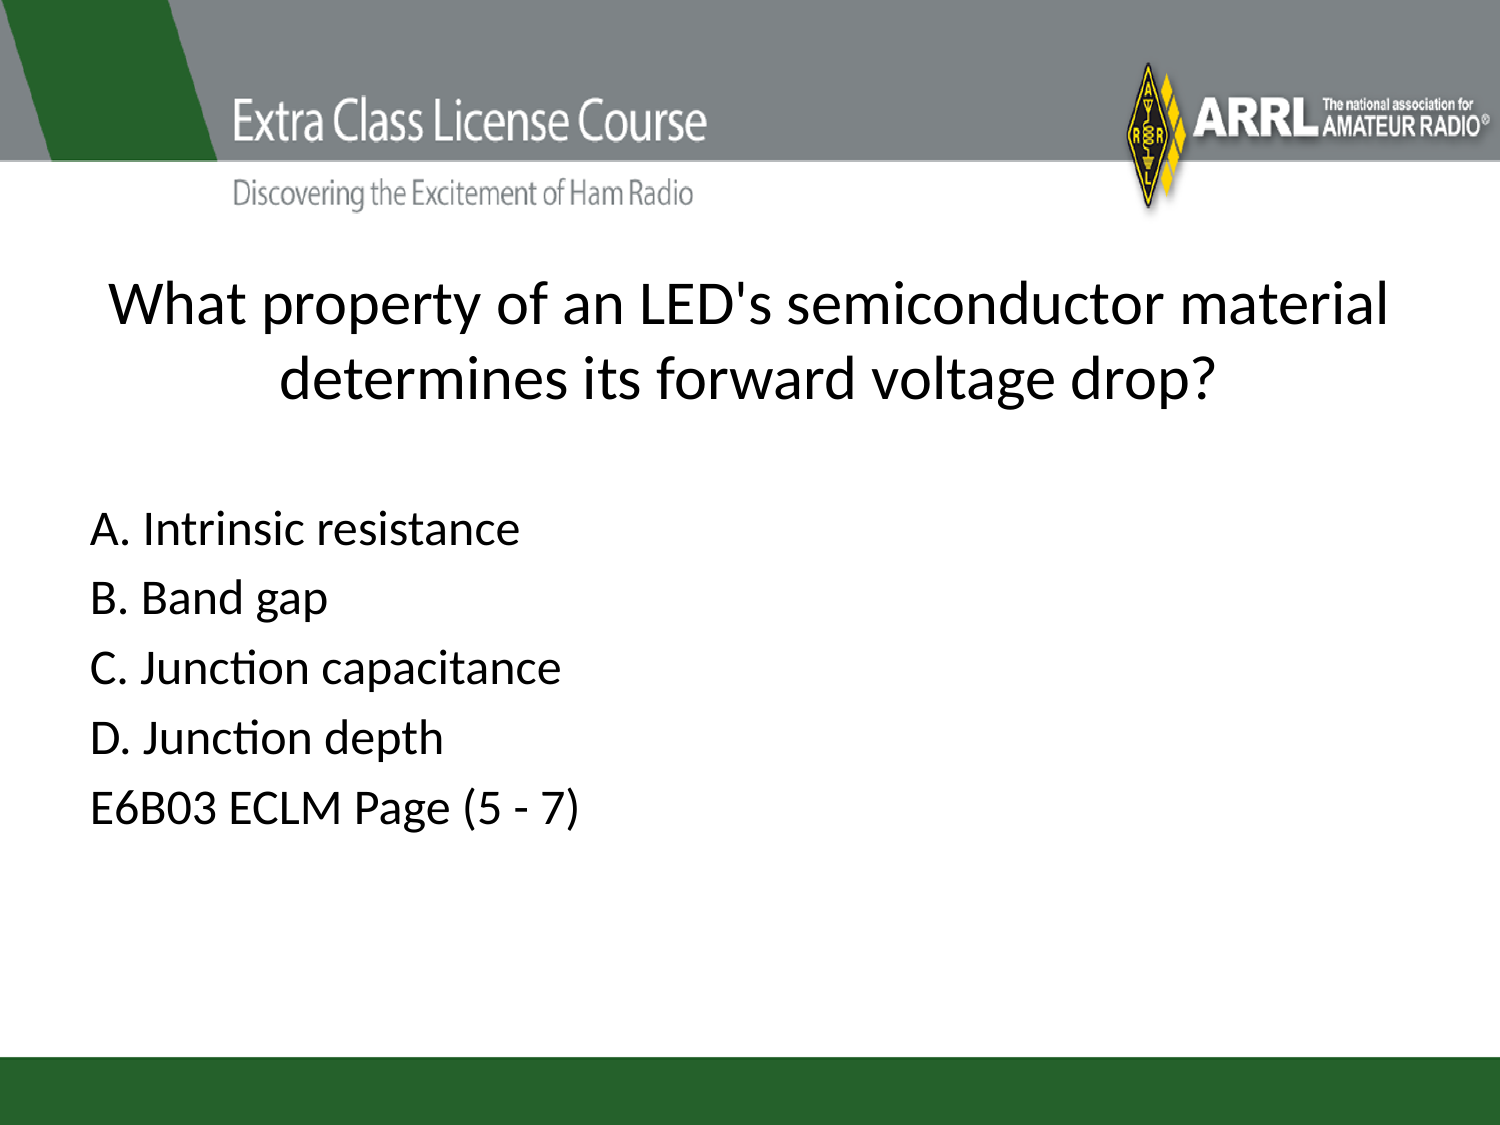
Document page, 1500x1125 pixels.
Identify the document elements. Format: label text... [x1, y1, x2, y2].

picture [0, 0, 1500, 1125]
list A. Intrinsic resistance B. Band gap C. Junction capacitance D. Junction depth E6B03 ECLM Page (5 - 7) [75, 487, 1425, 1005]
title What property of an LED's semiconductor material determines its forward voltage drop? [75, 254, 1425, 435]
